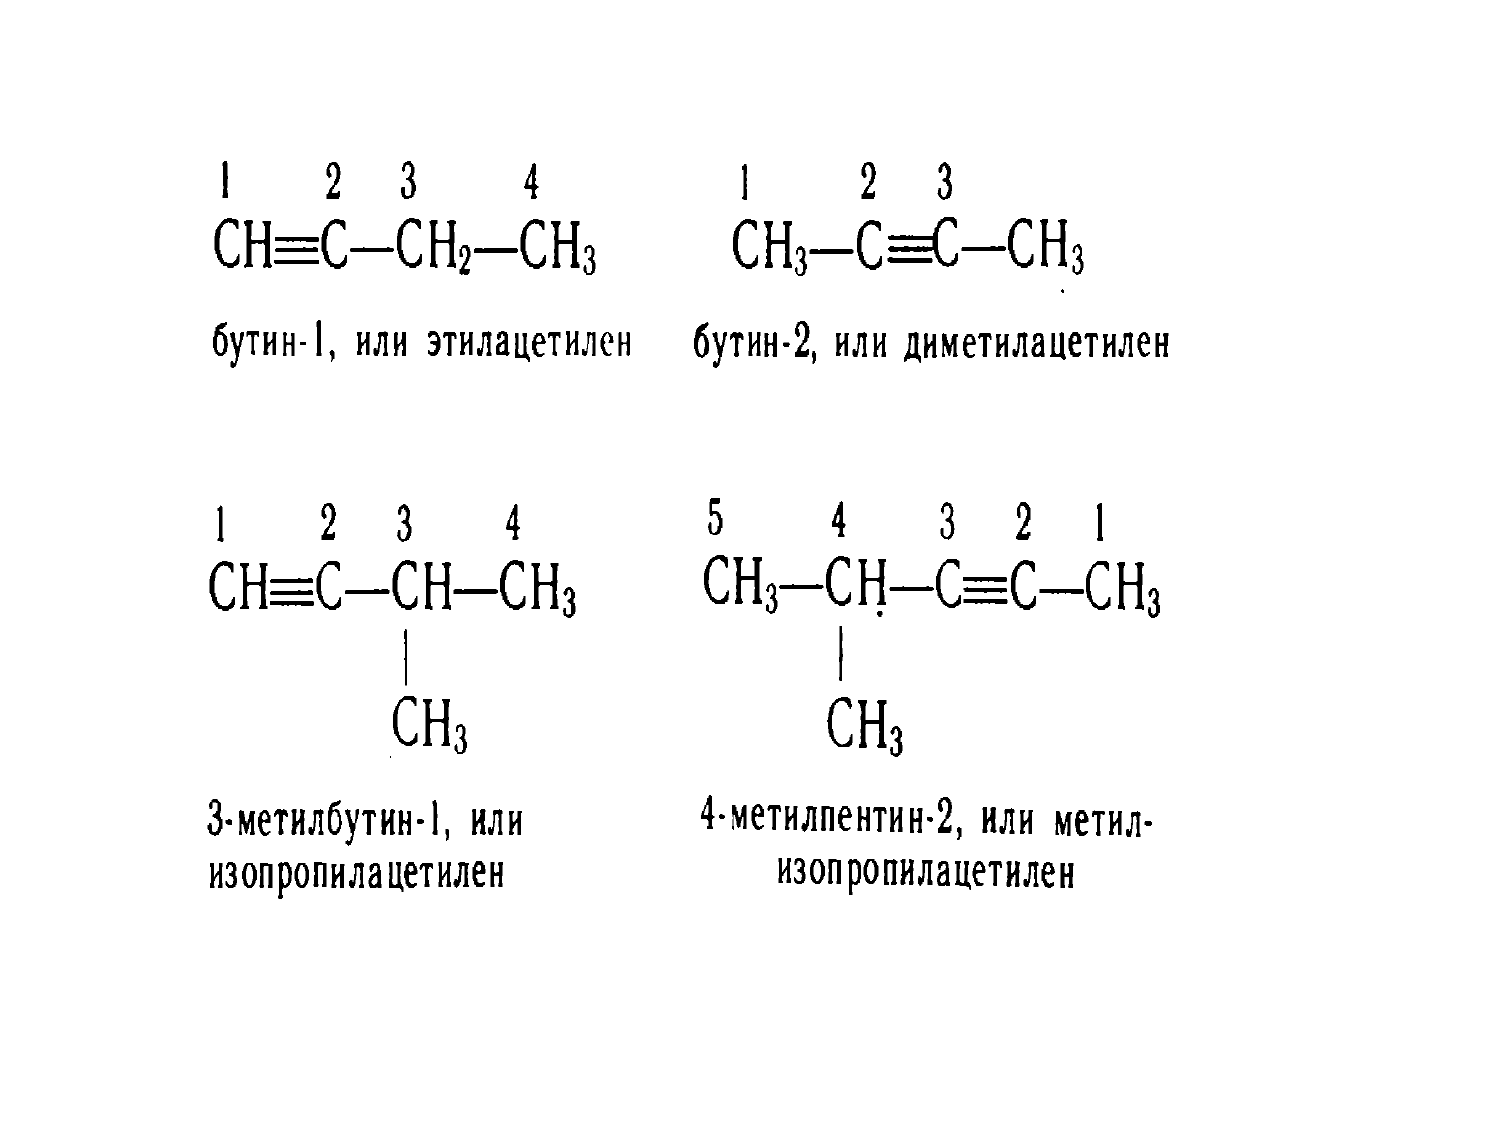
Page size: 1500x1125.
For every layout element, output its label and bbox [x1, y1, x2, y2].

list [170, 113, 1259, 918]
